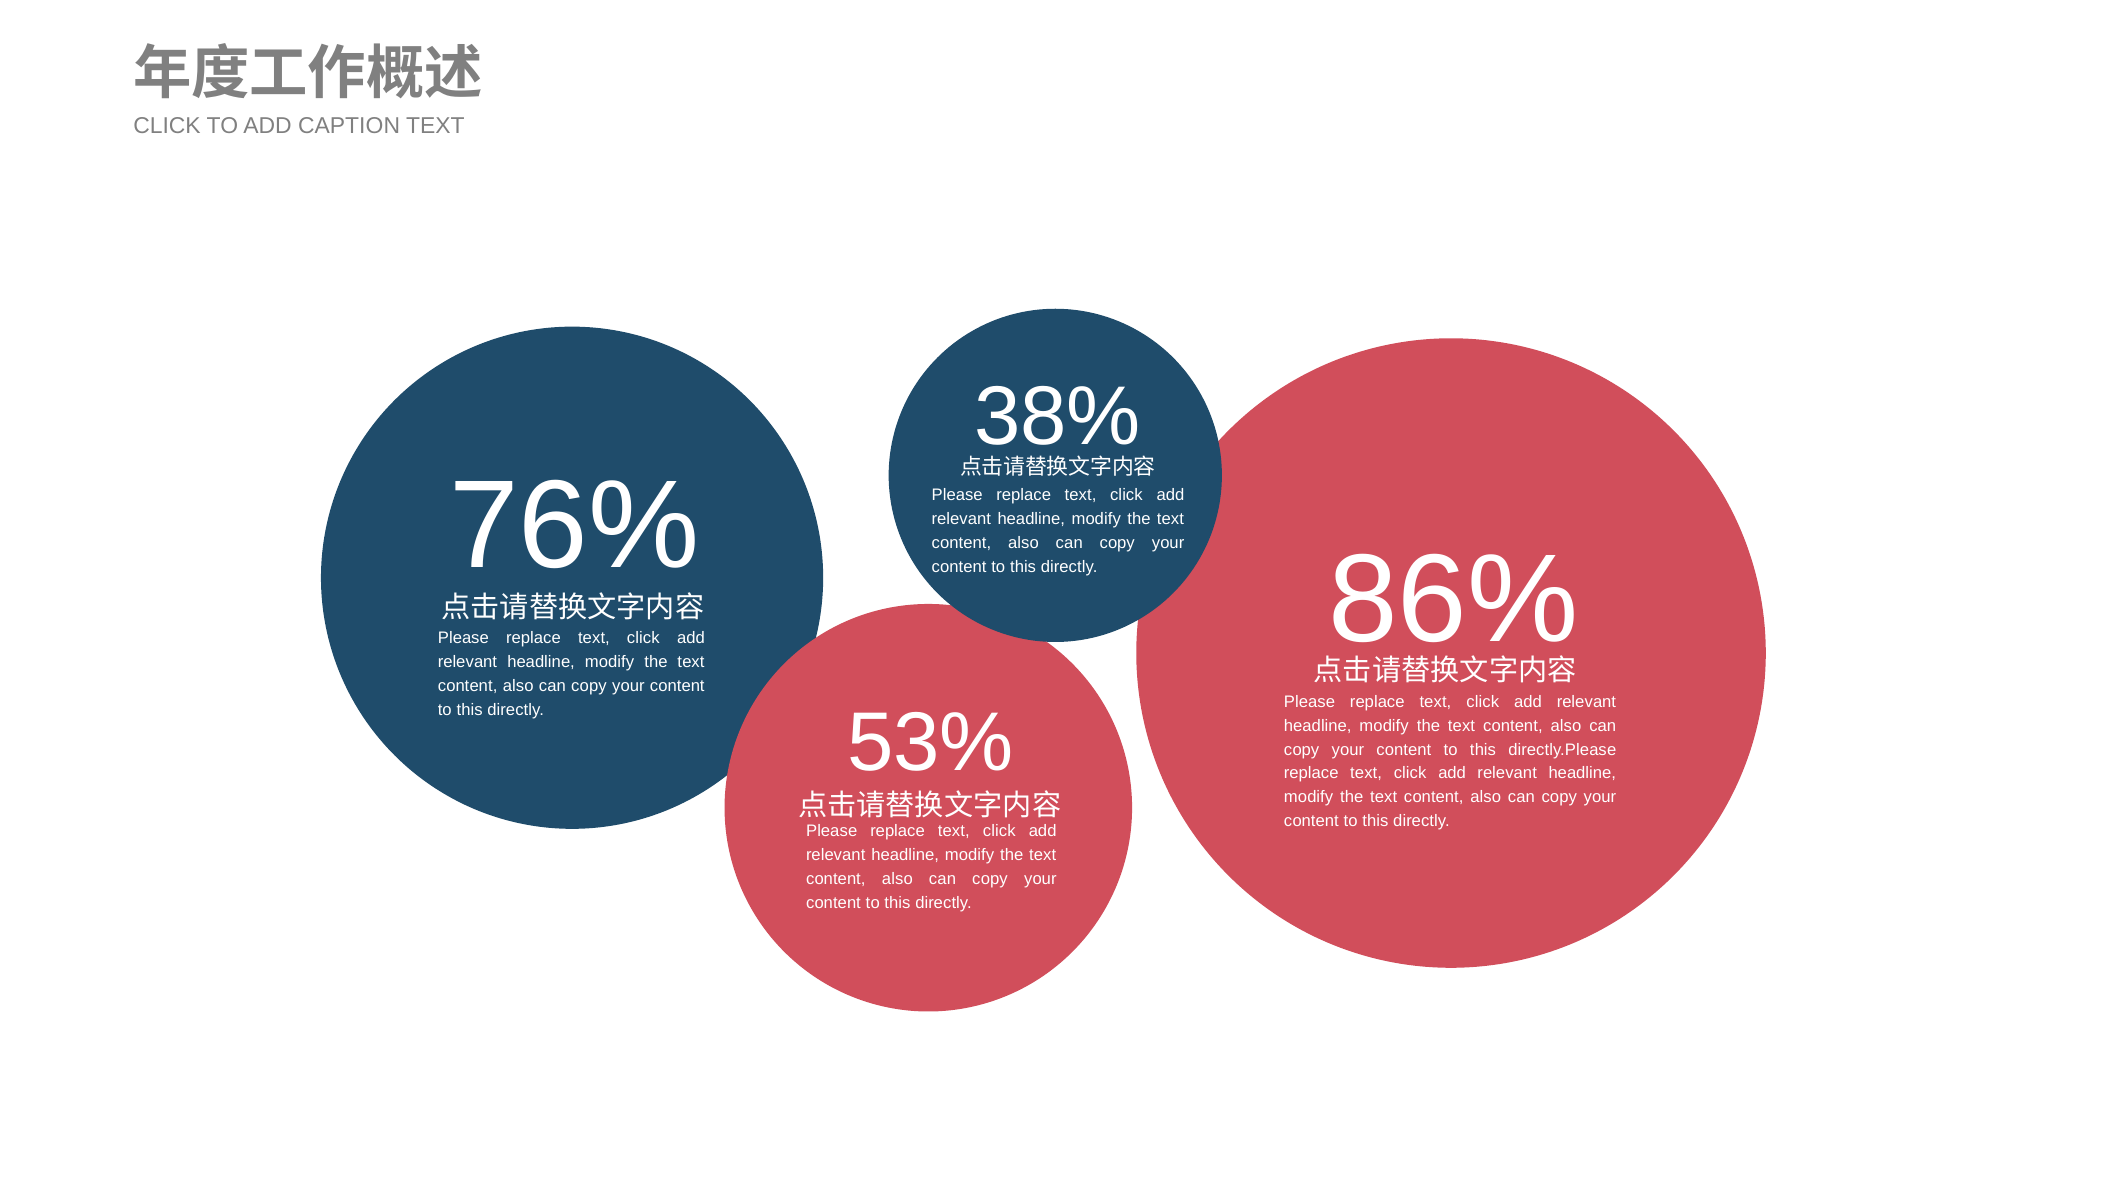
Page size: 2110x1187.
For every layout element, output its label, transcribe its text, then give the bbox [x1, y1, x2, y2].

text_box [888, 308, 1222, 642]
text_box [1136, 338, 1766, 968]
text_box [320, 326, 824, 829]
text_box CLICK TO ADD CAPTION TEXT [133, 110, 513, 138]
text_box 年度工作概述 [133, 35, 513, 106]
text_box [724, 603, 1133, 1012]
